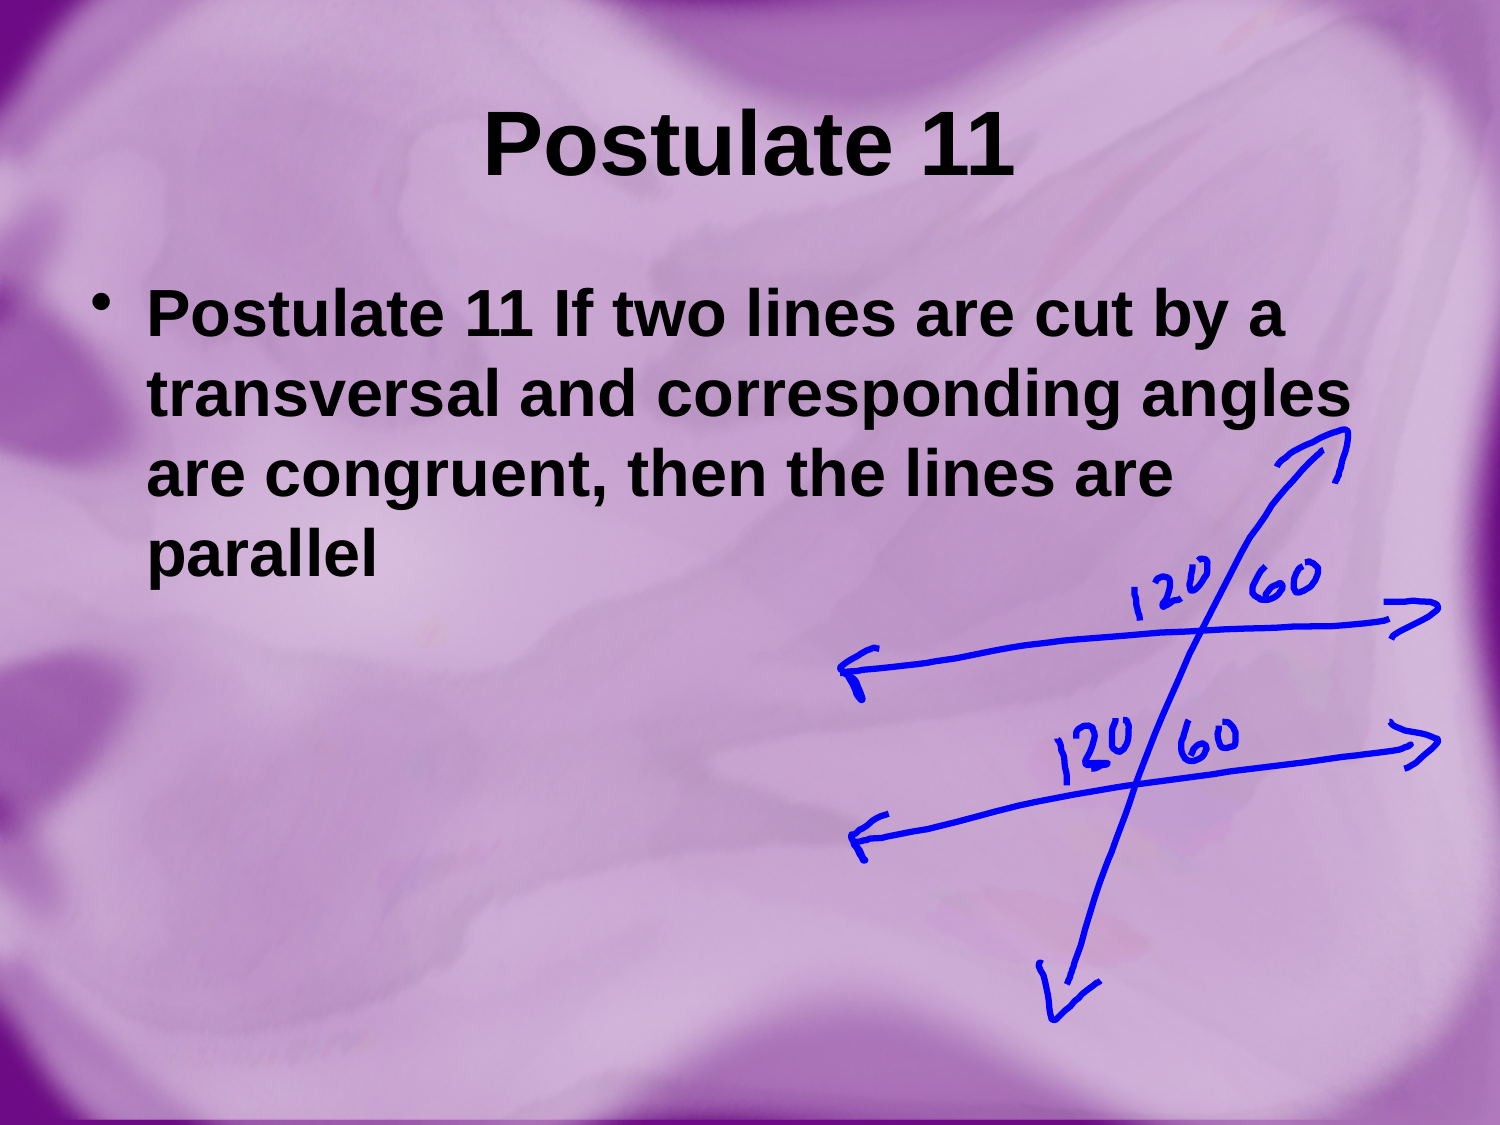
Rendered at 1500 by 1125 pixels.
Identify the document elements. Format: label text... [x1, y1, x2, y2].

text_box [839, 647, 880, 701]
text_box [1038, 961, 1102, 1021]
text_box [1056, 738, 1068, 786]
text_box [852, 630, 1200, 673]
text_box [1188, 558, 1209, 592]
text_box [1162, 746, 1398, 788]
list Postulate 11 If two lines are cut by a transversal and corresponding angles are congruent, then the lines are parallel [74, 262, 1426, 1006]
text_box [1075, 724, 1100, 765]
text_box [1085, 762, 1109, 770]
text_box [1216, 721, 1237, 749]
text_box [1111, 718, 1130, 753]
text_box [855, 783, 1134, 843]
text_box [1180, 719, 1208, 762]
text_box [1383, 600, 1439, 640]
picture [0, 0, 1500, 1125]
text_box [850, 812, 889, 862]
text_box [1251, 565, 1284, 602]
text_box [1071, 473, 1311, 972]
text_box [1292, 560, 1319, 594]
text_box [1389, 721, 1439, 770]
text_box [1236, 619, 1387, 634]
text_box [1133, 586, 1141, 621]
text_box [1154, 575, 1182, 608]
title Postulate 11 [74, 44, 1426, 233]
text_box [1276, 428, 1349, 484]
